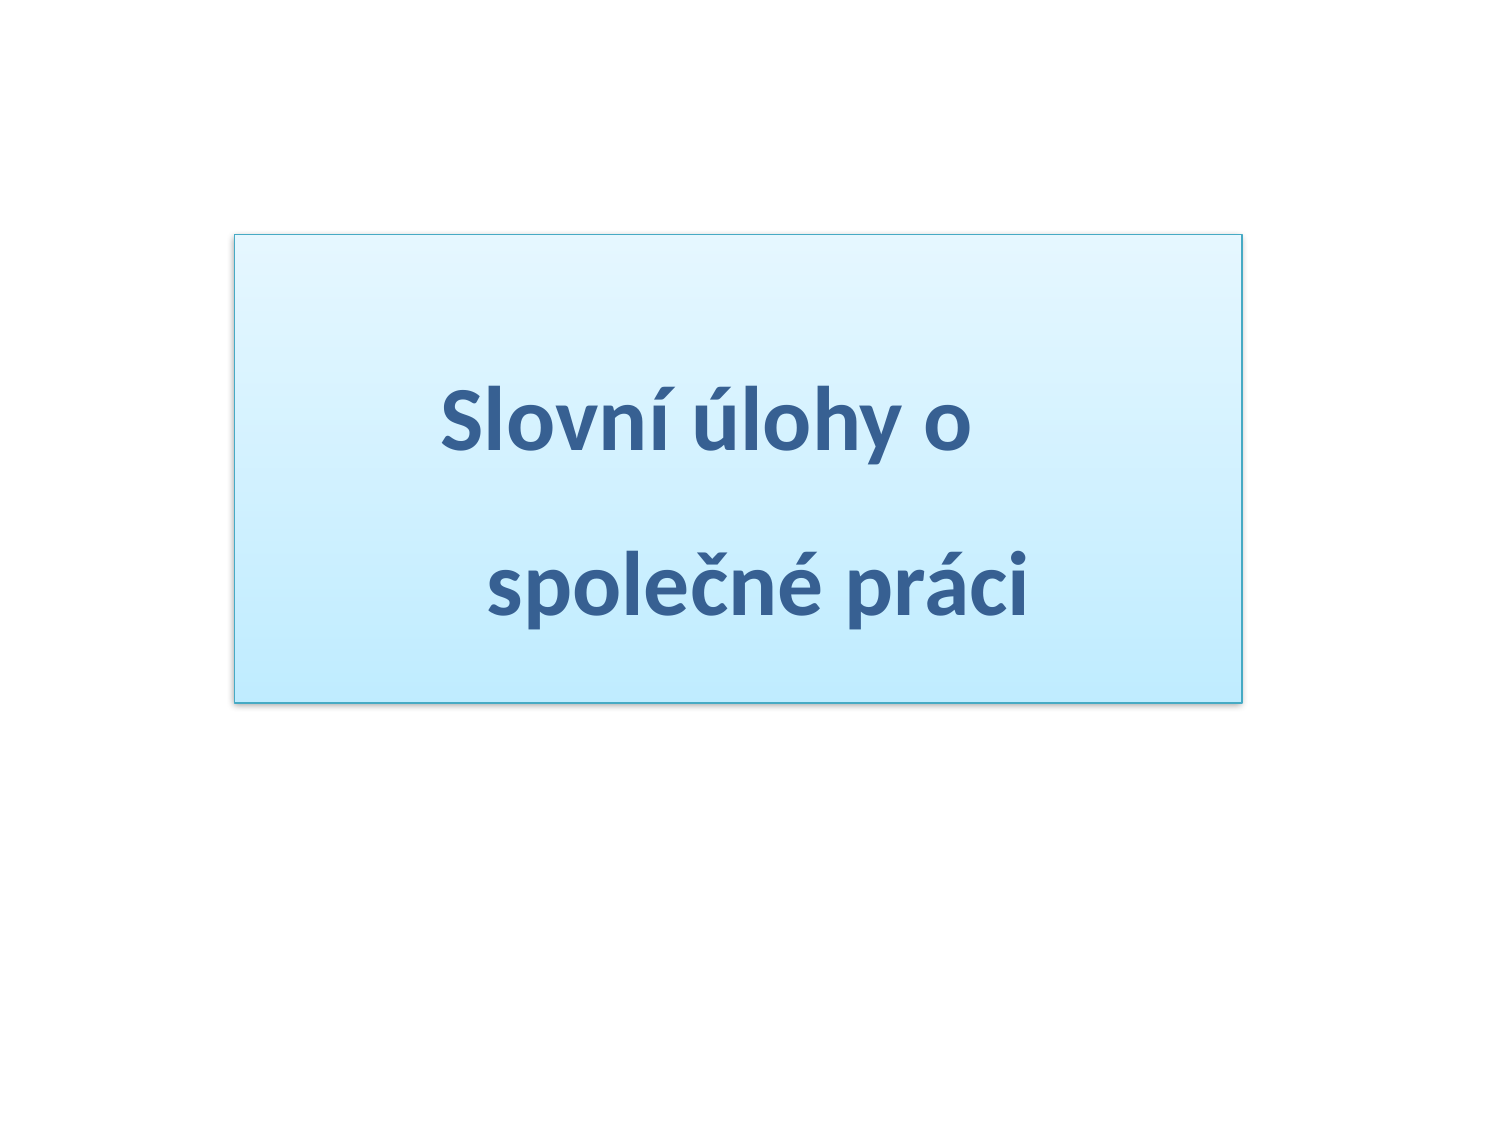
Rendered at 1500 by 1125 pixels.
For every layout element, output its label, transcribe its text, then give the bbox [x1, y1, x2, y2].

title Slovní úlohy o společné práci [234, 234, 1243, 704]
